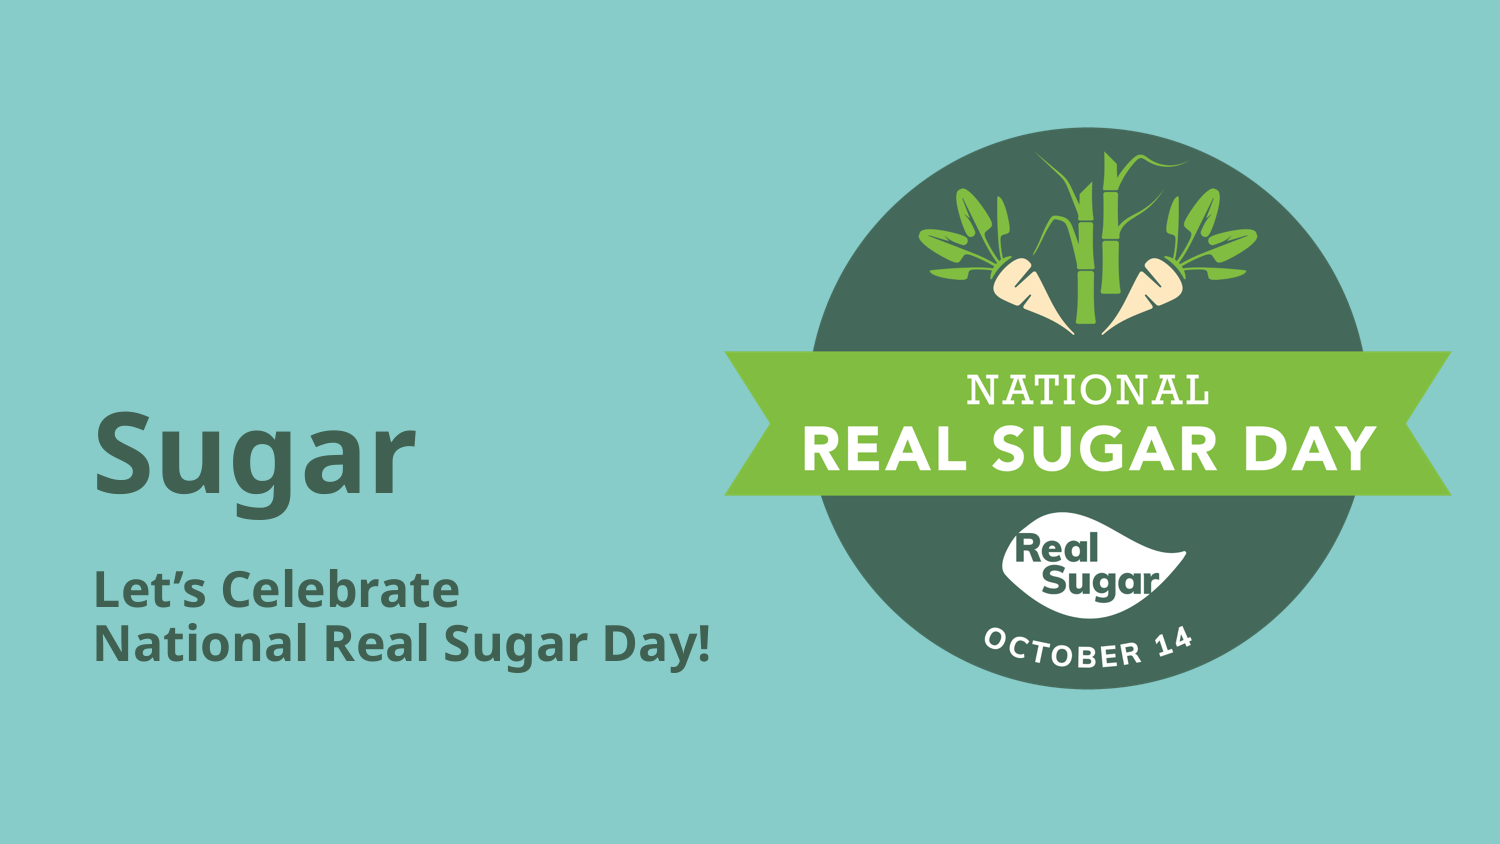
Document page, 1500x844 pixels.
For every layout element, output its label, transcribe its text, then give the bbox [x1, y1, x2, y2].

list Let’s Celebrate National Real Sugar Day! [77, 549, 724, 690]
picture [724, 127, 1452, 690]
title Sugar [77, 369, 724, 533]
